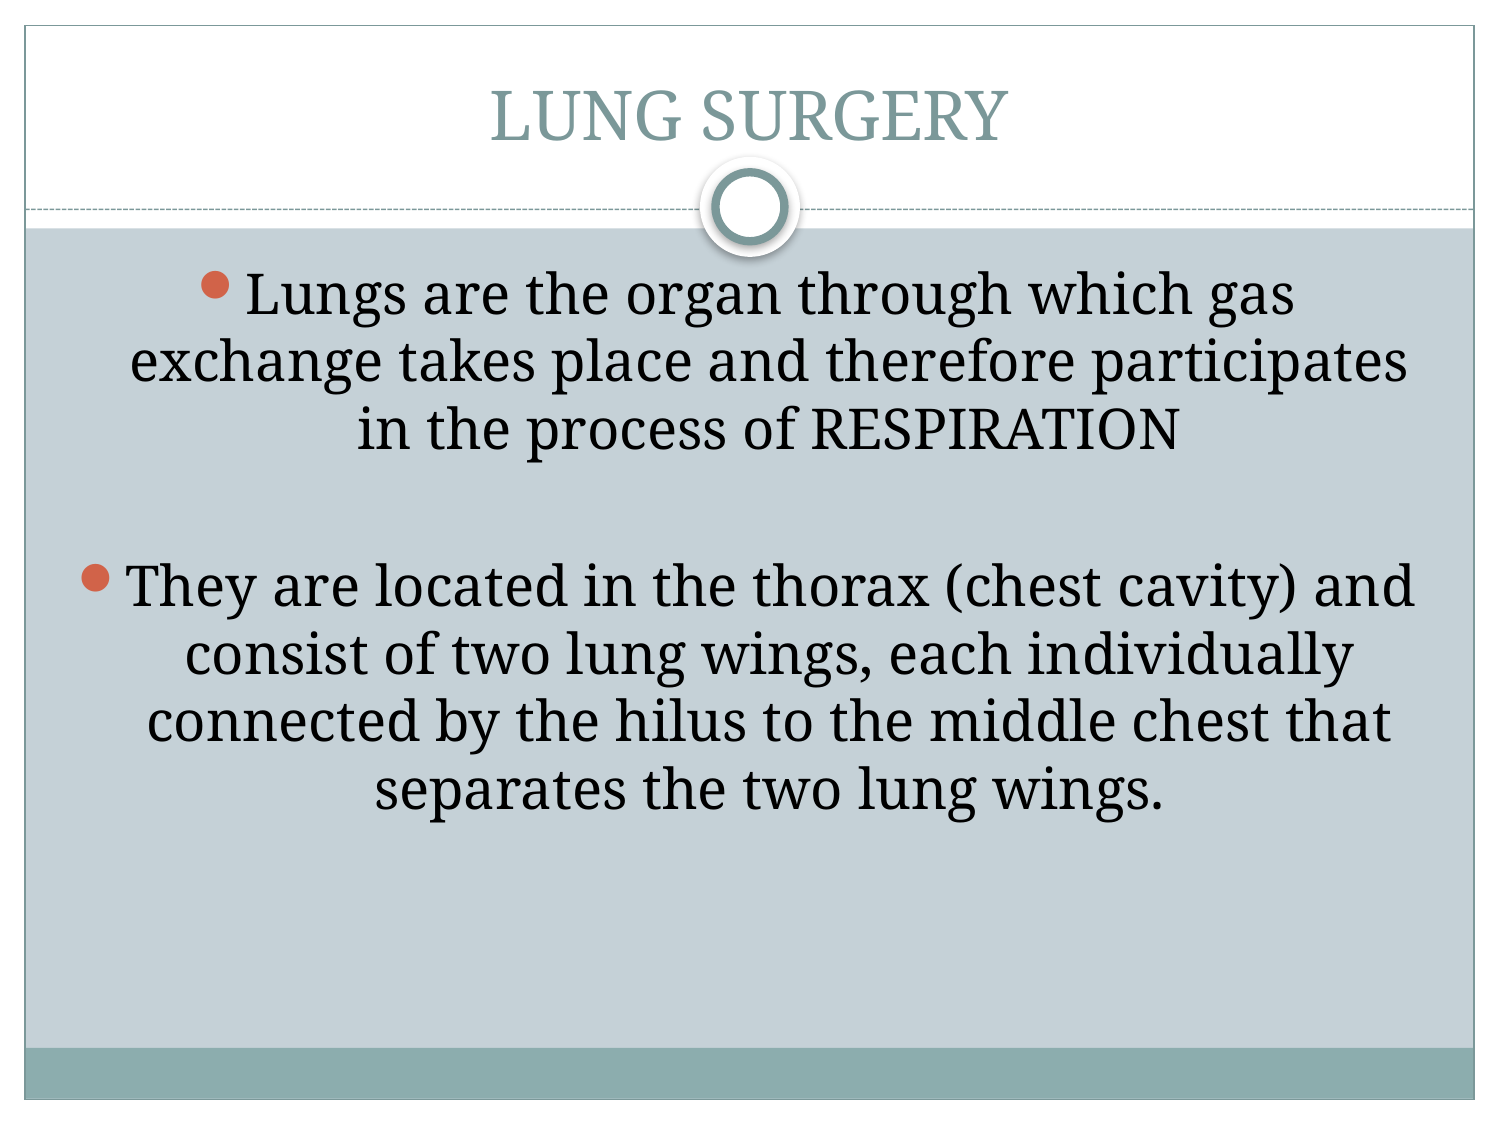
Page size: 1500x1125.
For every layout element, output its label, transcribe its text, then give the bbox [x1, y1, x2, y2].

list Lungs are the organ through which gas exchange takes place and therefore participates in the process of RESPIRATION They are located in the thorax (chest cavity) and consist of two lung wings, each individually connected by the hilus to the middle chest that separates the two lung wings. [49, 250, 1445, 1001]
title LUNG SURGERY [49, 37, 1450, 162]
